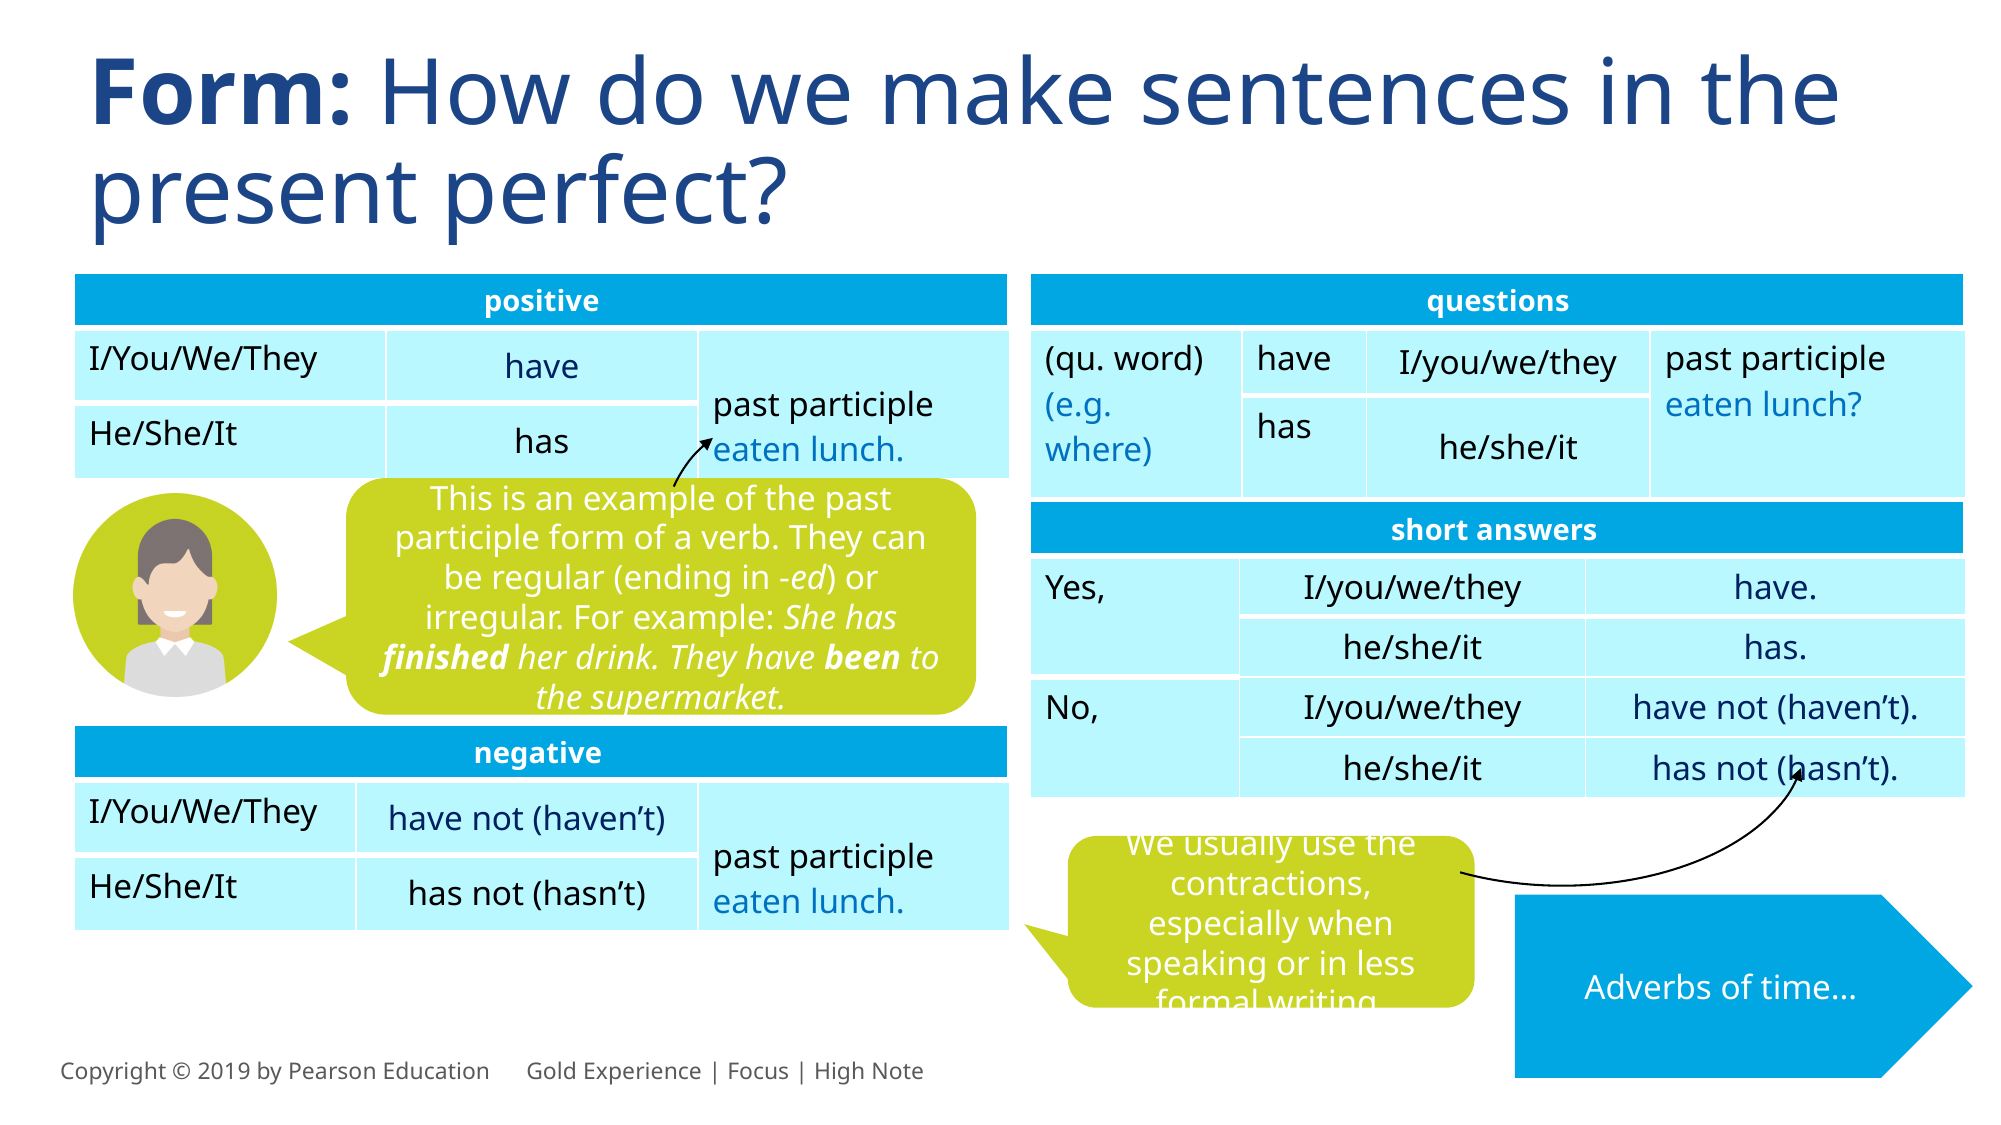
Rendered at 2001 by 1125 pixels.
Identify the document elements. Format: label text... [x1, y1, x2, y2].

table_cell (qu. word) (e.g. where) [1031, 331, 1241, 497]
table_header questions [1031, 274, 1963, 325]
table_cell I/You/We/They [75, 783, 355, 852]
text_box [1459, 739, 1803, 887]
table_cell has [387, 406, 697, 476]
table_cell I/you/we/they [1240, 678, 1585, 736]
table_cell he/she/it [1240, 738, 1585, 797]
title Form: How do we make sentences in the present perfect? [73, 37, 1879, 253]
table_header negative [75, 726, 1007, 777]
table_cell past participle eaten lunch. [699, 783, 1009, 930]
text_box We usually use the contractions, especially when speaking or in less formal writing. [1022, 833, 1477, 1010]
text_box This is an example of the past participle form of a verb. They can be regular (ending in -ed) or irregular. For example: She has finished her drink. They have been to the supermarket. [285, 475, 979, 717]
table_cell has not (hasn’t) [357, 858, 697, 930]
table_cell past participle eaten lunch? [1651, 331, 1965, 497]
table_cell I/You/We/They [75, 331, 385, 400]
table_cell he/she/it [1240, 619, 1585, 676]
table_cell has not (hasn’t). [1586, 738, 1965, 797]
table_cell have [1243, 331, 1366, 393]
table_cell past participle eaten lunch. [699, 331, 1009, 478]
text_box [673, 437, 778, 520]
table_cell He/She/It [75, 406, 385, 478]
table_cell He/She/It [75, 858, 355, 930]
table_header positive [75, 274, 1007, 325]
table_header short answers [1031, 502, 1963, 553]
table_cell have not (haven’t). [1586, 678, 1965, 736]
table_cell I/you/we/they [1240, 559, 1585, 614]
picture [73, 493, 277, 698]
table_cell Yes, [1031, 559, 1239, 674]
table_cell has [1243, 398, 1366, 497]
table_cell have. [1586, 559, 1965, 614]
table_cell I/you/we/they [1367, 331, 1649, 393]
table_cell he/she/it [1367, 398, 1649, 497]
footer Copyright © 2019 by Pearson Education Gold Experience | Focus | High Note [45, 1040, 1084, 1101]
table_cell has. [1586, 619, 1965, 676]
table_cell have [387, 331, 697, 400]
table_cell have not (haven’t) [357, 783, 697, 852]
table_cell No, [1031, 680, 1239, 797]
text_box Adverbs of time… [1512, 892, 1975, 1080]
